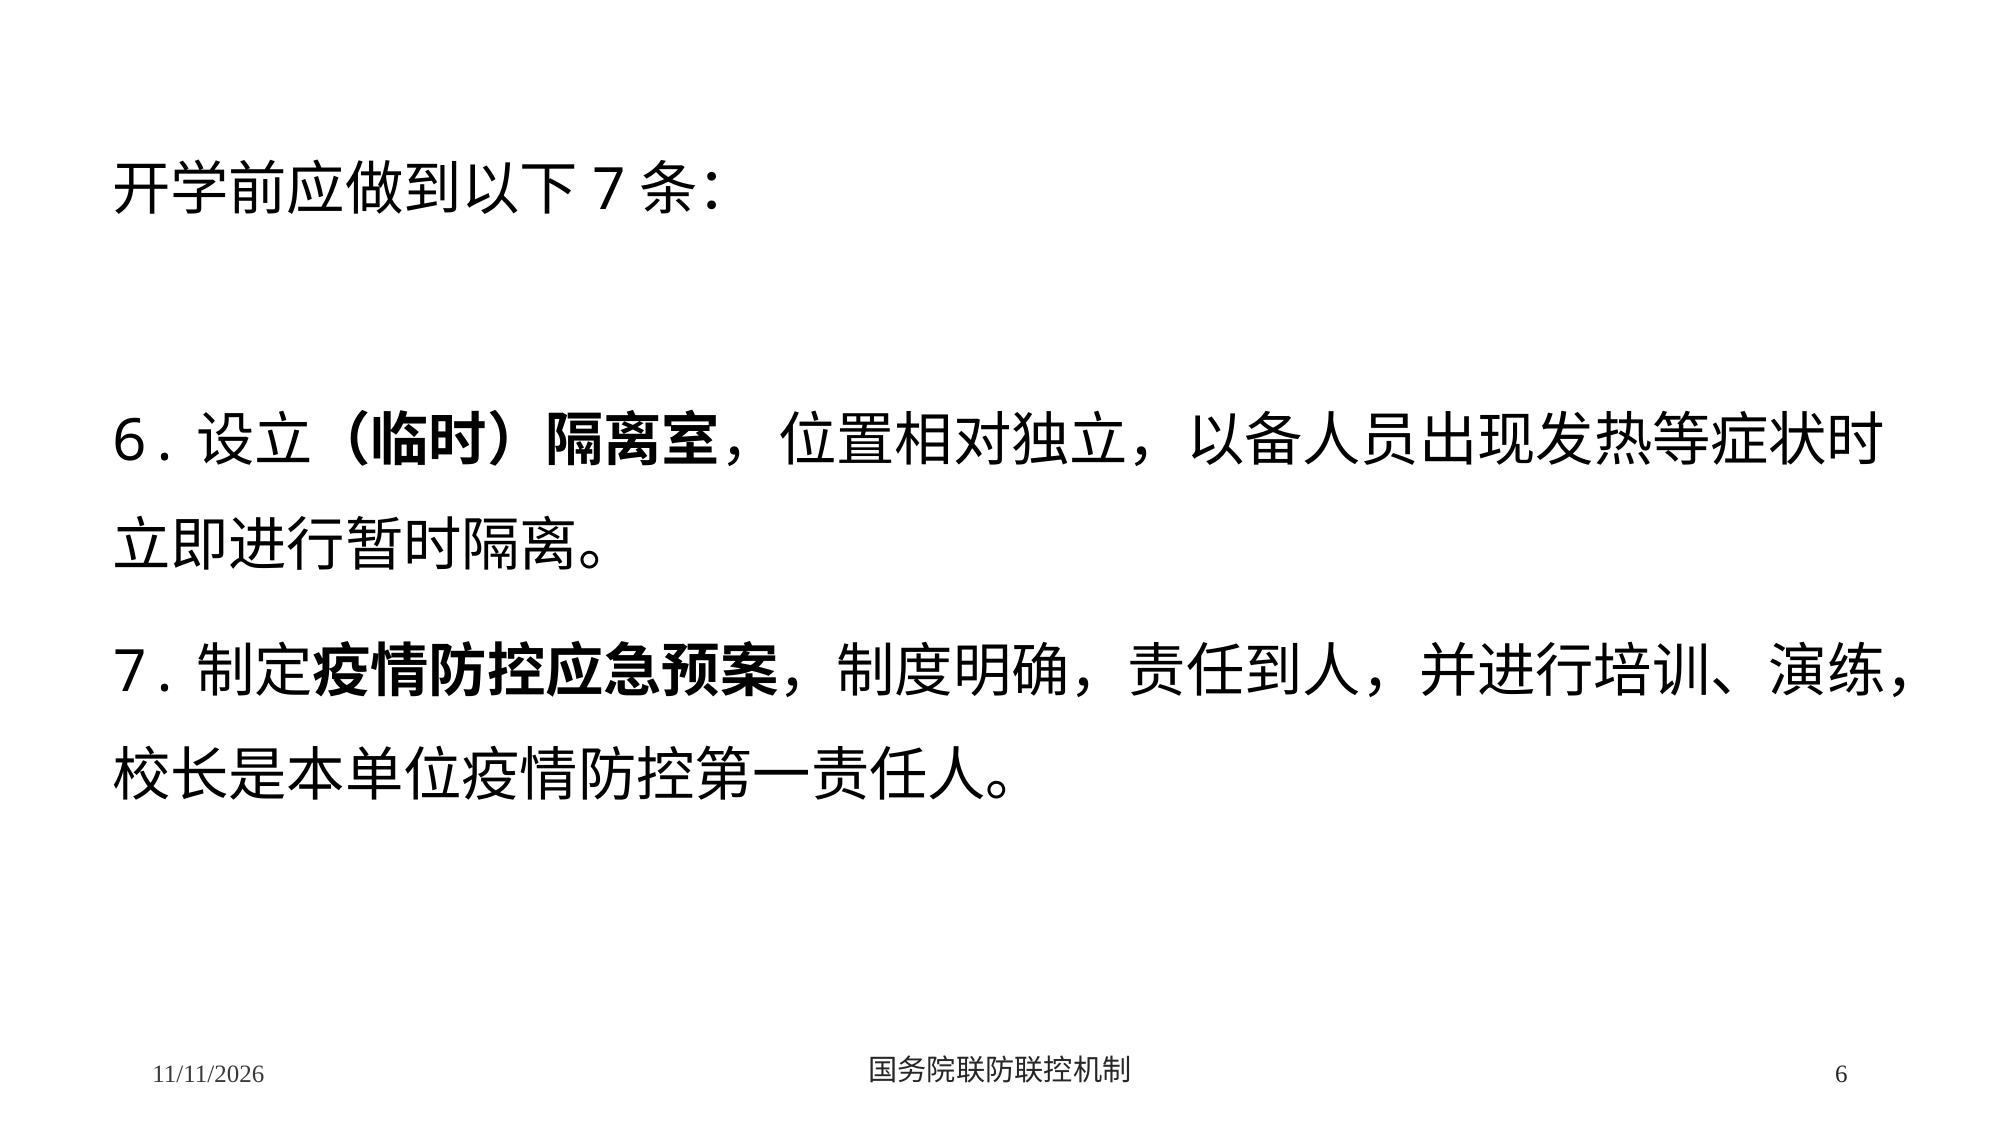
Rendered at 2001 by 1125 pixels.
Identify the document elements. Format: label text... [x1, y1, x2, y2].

slide_number 6 [1412, 1042, 1863, 1103]
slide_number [137, 1042, 588, 1103]
list 开学前应做到以下7条： 6.设立（临时）隔离室，位置相对独立，以备人员出现发热等症状时立即进行暂时隔离。 7.制定疫情防控应急预案，制度明确，责任到人，并进行培训、演练，校长是本单位疫情防控第一责任人。 [97, 108, 1903, 905]
footer 国务院联防联控机制 [662, 1042, 1338, 1103]
